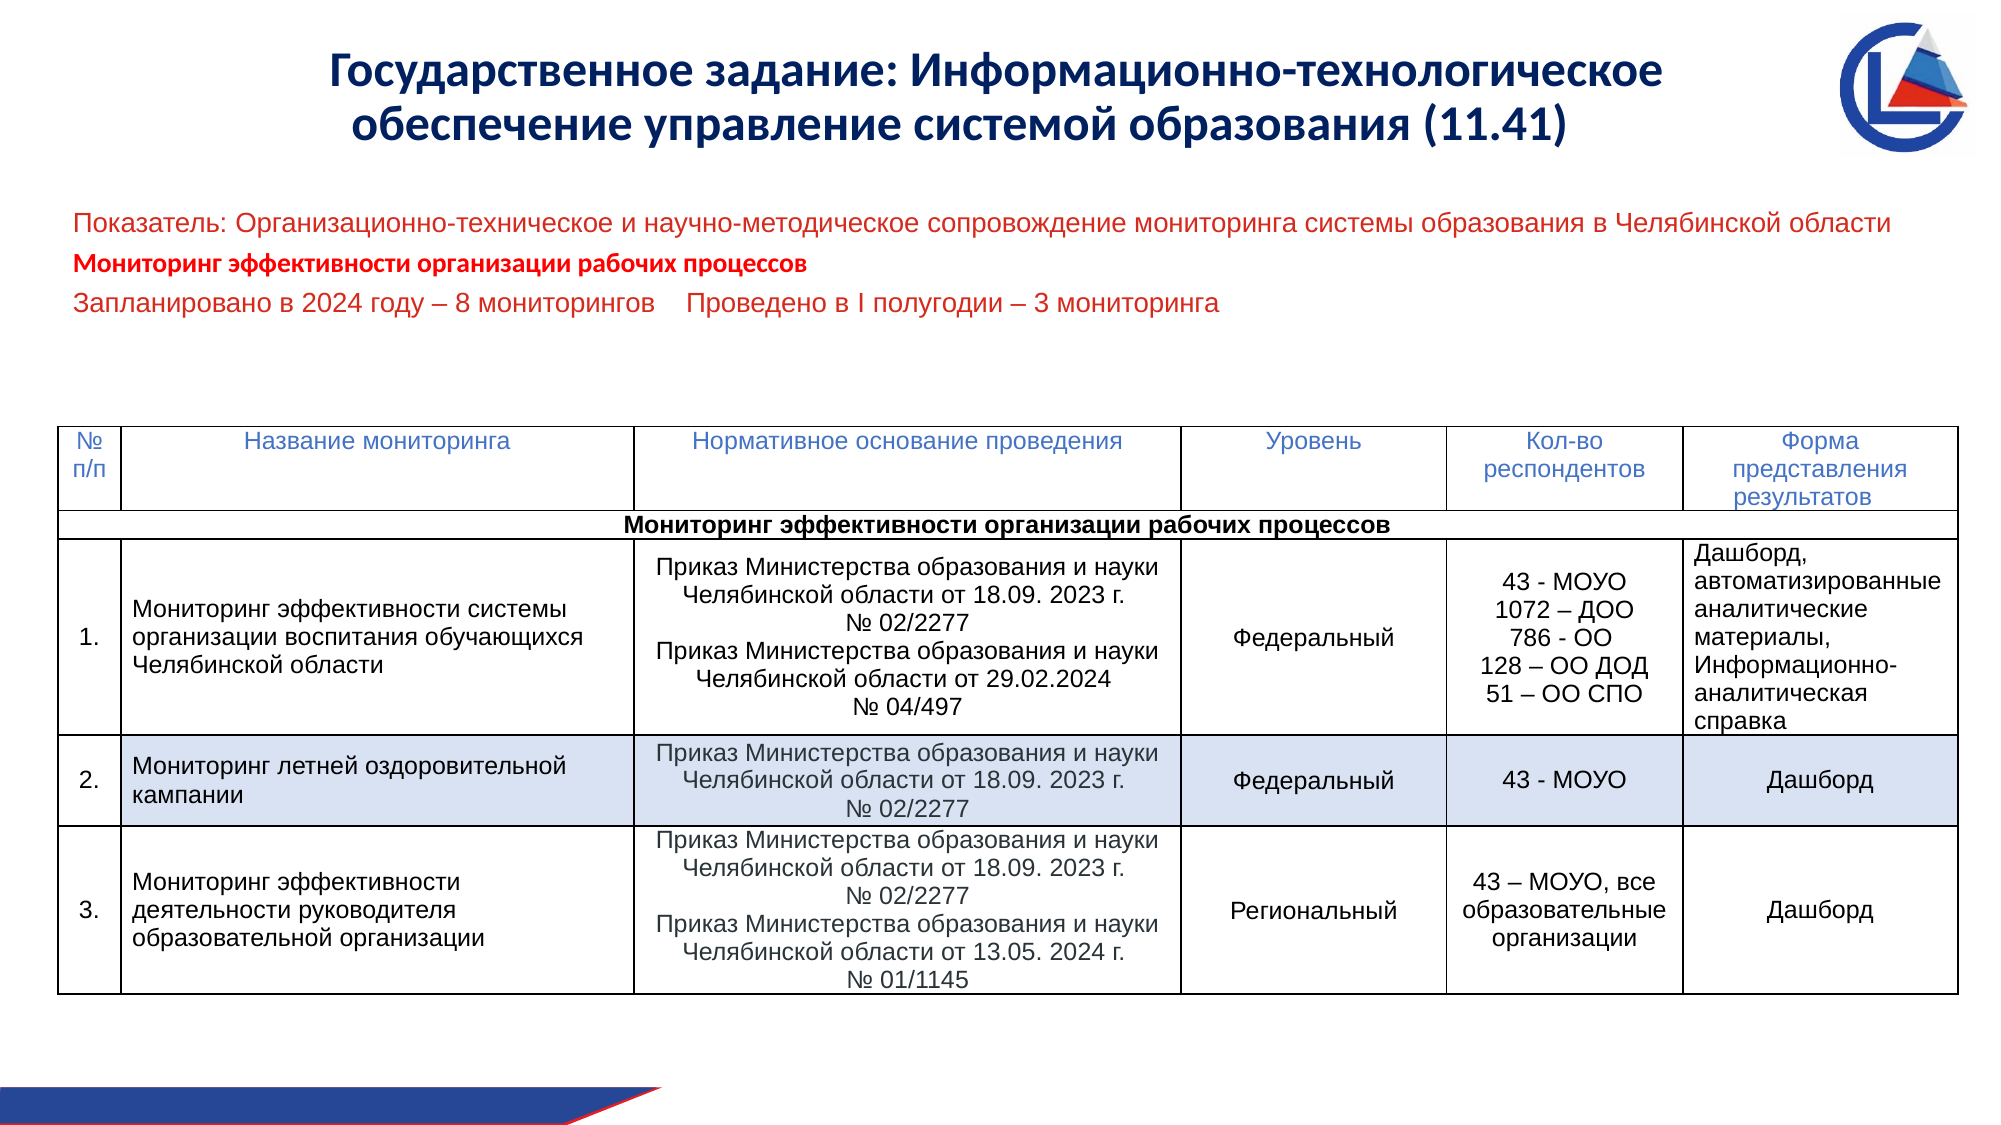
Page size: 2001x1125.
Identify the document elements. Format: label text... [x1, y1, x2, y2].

table_cell Мониторинг эффективности организации рабочих процессов [59, 511, 1957, 538]
table_cell Региональный [1182, 827, 1446, 993]
table_cell Мониторинг летней оздоровительной кампании [122, 736, 633, 825]
table_header Название мониторинга [122, 427, 633, 510]
table_header № п/п [59, 427, 120, 510]
table_cell Мониторинг эффективности деятельности руководителя образовательной организации [122, 827, 633, 993]
table_cell 43 – МОУО, все образовательные организации [1447, 827, 1682, 993]
table_cell Федеральный [1182, 540, 1446, 734]
table_cell 1. [59, 540, 120, 734]
table_cell Мониторинг эффективности системы организации воспитания обучающихся Челябинской области [122, 540, 633, 734]
table_cell Дашборд [1684, 736, 1957, 825]
table_cell Федеральный [1182, 736, 1446, 825]
table_cell 43 - МОУО 1072 – ДОО 786 - ОО 128 – ОО ДОД 51 – ОО СПО [1447, 540, 1682, 734]
table_header Уровень [1182, 427, 1446, 510]
table_cell 2. [59, 736, 120, 825]
list Показатель: Организационно-техническое и научно-методическое сопровождение мониторинга системы образования в Челябинской области Мониторинг эффективности организации рабочих процессов Запланировано в 2024 году – 8 мониторингов Проведено в I полугодии – 3 мониторинга [57, 191, 1935, 364]
table_cell 3. [59, 827, 120, 993]
table_cell Приказ Министерства образования и науки Челябинской области от 18.09. 2023 г. № 02/2277 Приказ Министерства образования и науки Челябинской области от 13.05. 2024 г. № 01/1145 [635, 827, 1180, 993]
table_cell Дашборд, автоматизированные аналитические материалы, Информационно-аналитическая справка [1684, 540, 1957, 734]
table_cell Приказ Министерства образования и науки Челябинской области от 18.09. 2023 г. № 02/2277 [635, 736, 1180, 825]
table_cell 43 - МОУО [1447, 736, 1682, 825]
table_header Форма представления результатов [1684, 427, 1957, 510]
table_header Нормативное основание проведения [635, 427, 1180, 510]
table_cell Дашборд [1684, 827, 1957, 993]
table_cell Приказ Министерства образования и науки Челябинской области от 18.09. 2023 г. № 02/2277 Приказ Министерства образования и науки Челябинской области от 29.02.2024 № 04/497 [635, 540, 1180, 734]
table_header Кол-во респондентов [1447, 427, 1682, 510]
title Государственное задание: Информационно-технологическое обеспечение управление системой образования (11.41) [109, 0, 1811, 191]
picture [1839, 14, 1976, 157]
